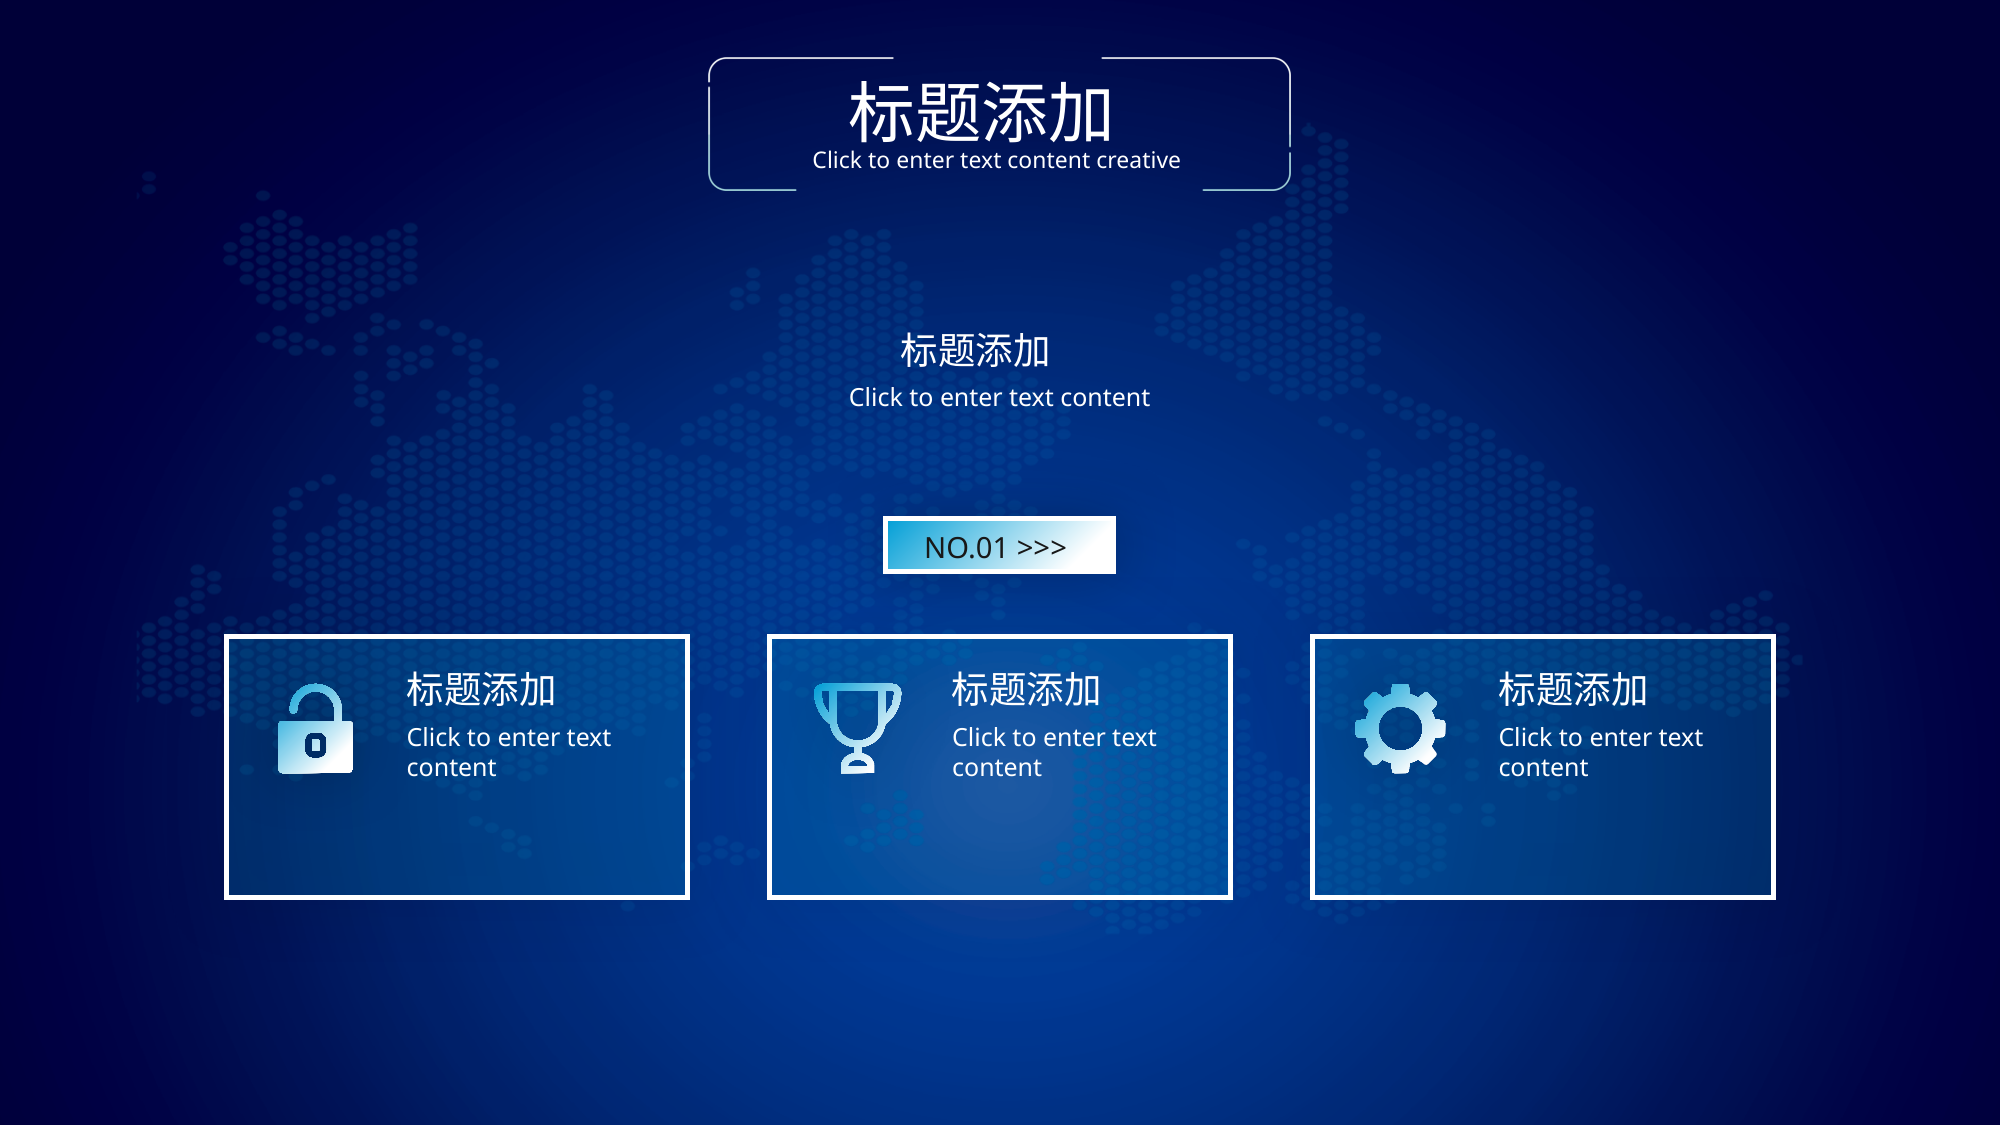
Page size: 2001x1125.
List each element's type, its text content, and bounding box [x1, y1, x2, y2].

text_box [813, 682, 903, 775]
text_box [277, 682, 355, 775]
text_box [768, 635, 1232, 899]
text_box [885, 518, 1115, 573]
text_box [497, 319, 1503, 420]
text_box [937, 658, 1205, 790]
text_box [650, 63, 1349, 181]
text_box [391, 658, 659, 790]
text_box [1311, 635, 1775, 899]
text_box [1483, 658, 1751, 790]
text_box [1354, 683, 1447, 775]
text_box [225, 635, 689, 899]
text_box NO.01 >>> [909, 521, 1090, 572]
picture [0, 0, 2000, 1125]
